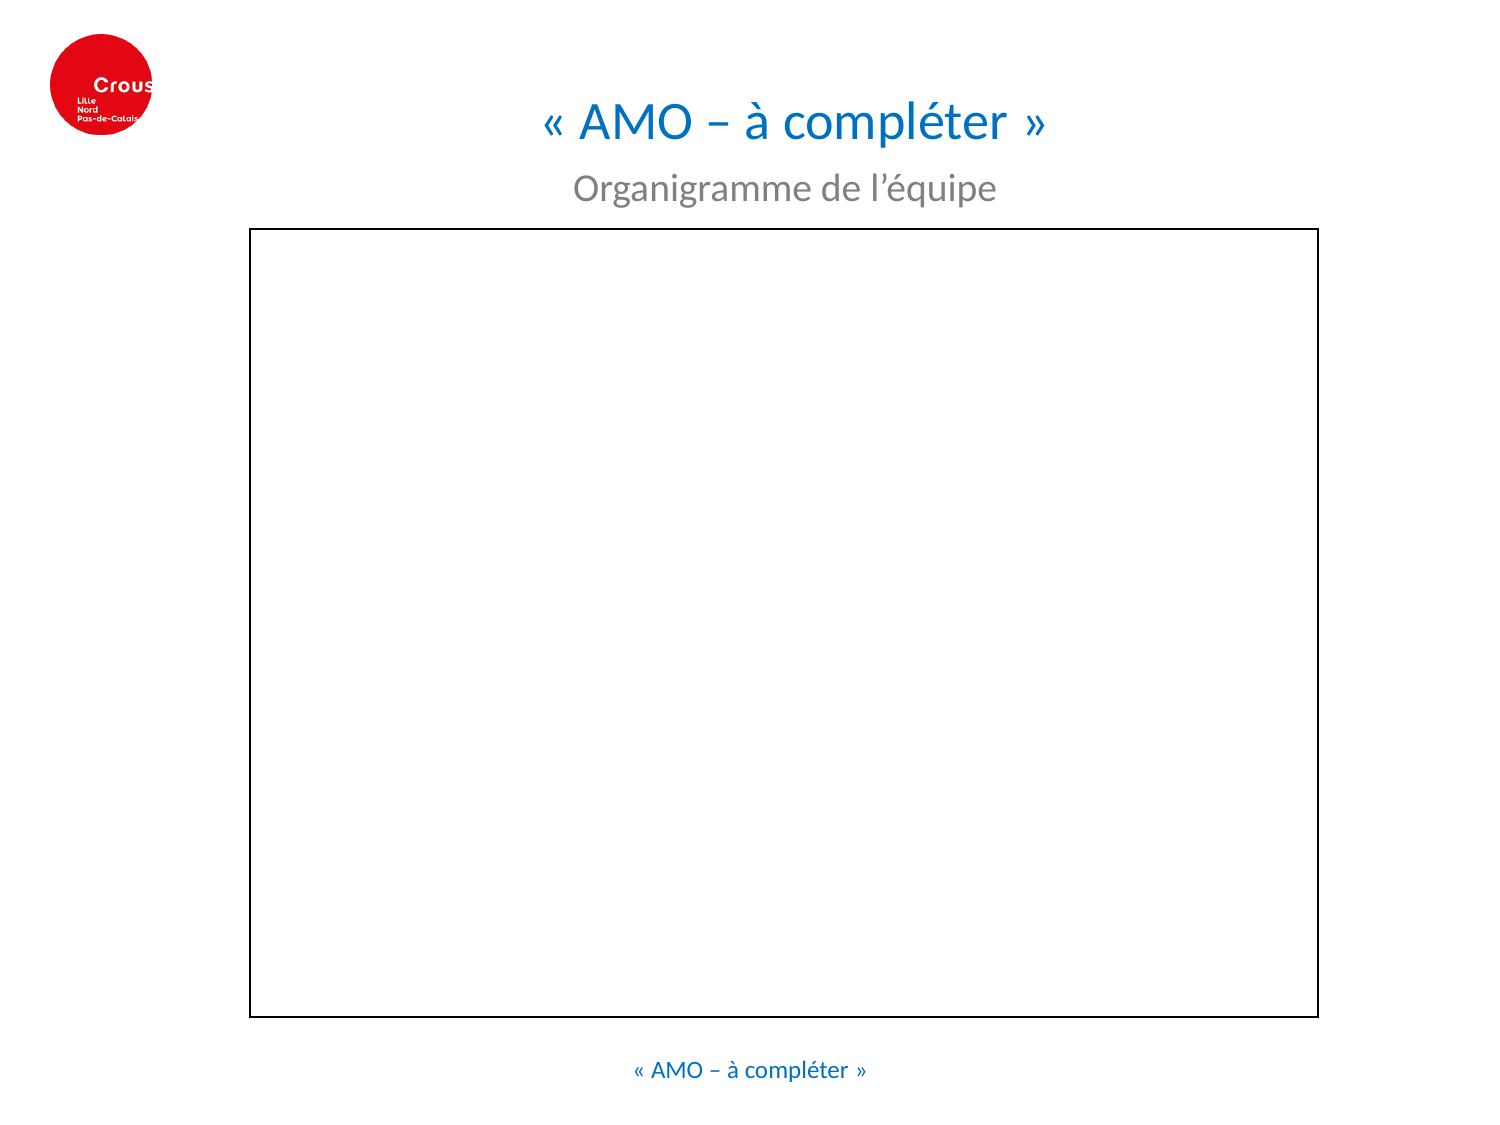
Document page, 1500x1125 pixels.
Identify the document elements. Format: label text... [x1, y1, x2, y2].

footer « AMO – à compléter » [496, 1038, 1004, 1099]
picture [50, 34, 152, 135]
text_box Organigramme de l’équipe [299, 114, 1289, 218]
text_box « AMO – à compléter » [299, 55, 1289, 114]
table_header [251, 230, 1317, 1016]
